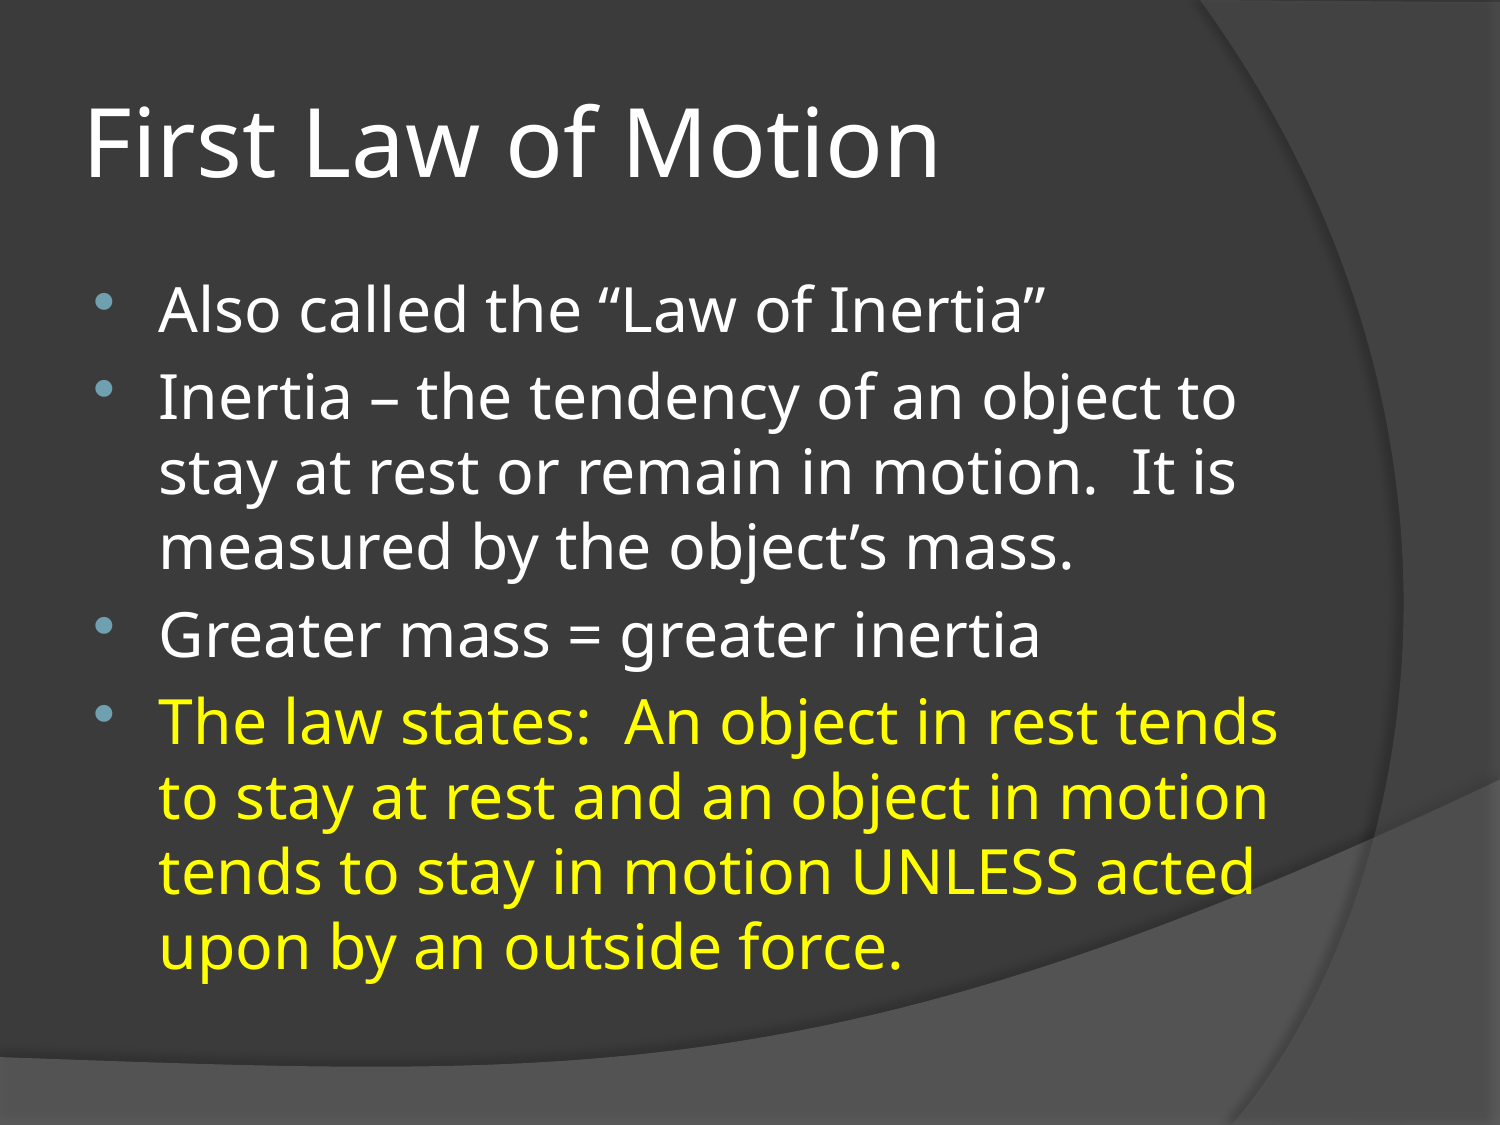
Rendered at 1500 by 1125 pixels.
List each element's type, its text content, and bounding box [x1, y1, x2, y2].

list Also called the “Law of Inertia” Inertia – the tendency of an object to stay at rest or remain in motion. It is measured by the object’s mass. Greater mass = greater inertia The law states: An object in rest tends to stay at rest and an object in motion tends to stay in motion UNLESS acted upon by an outside force. [75, 262, 1300, 1005]
title First Law of Motion [75, 45, 1300, 233]
